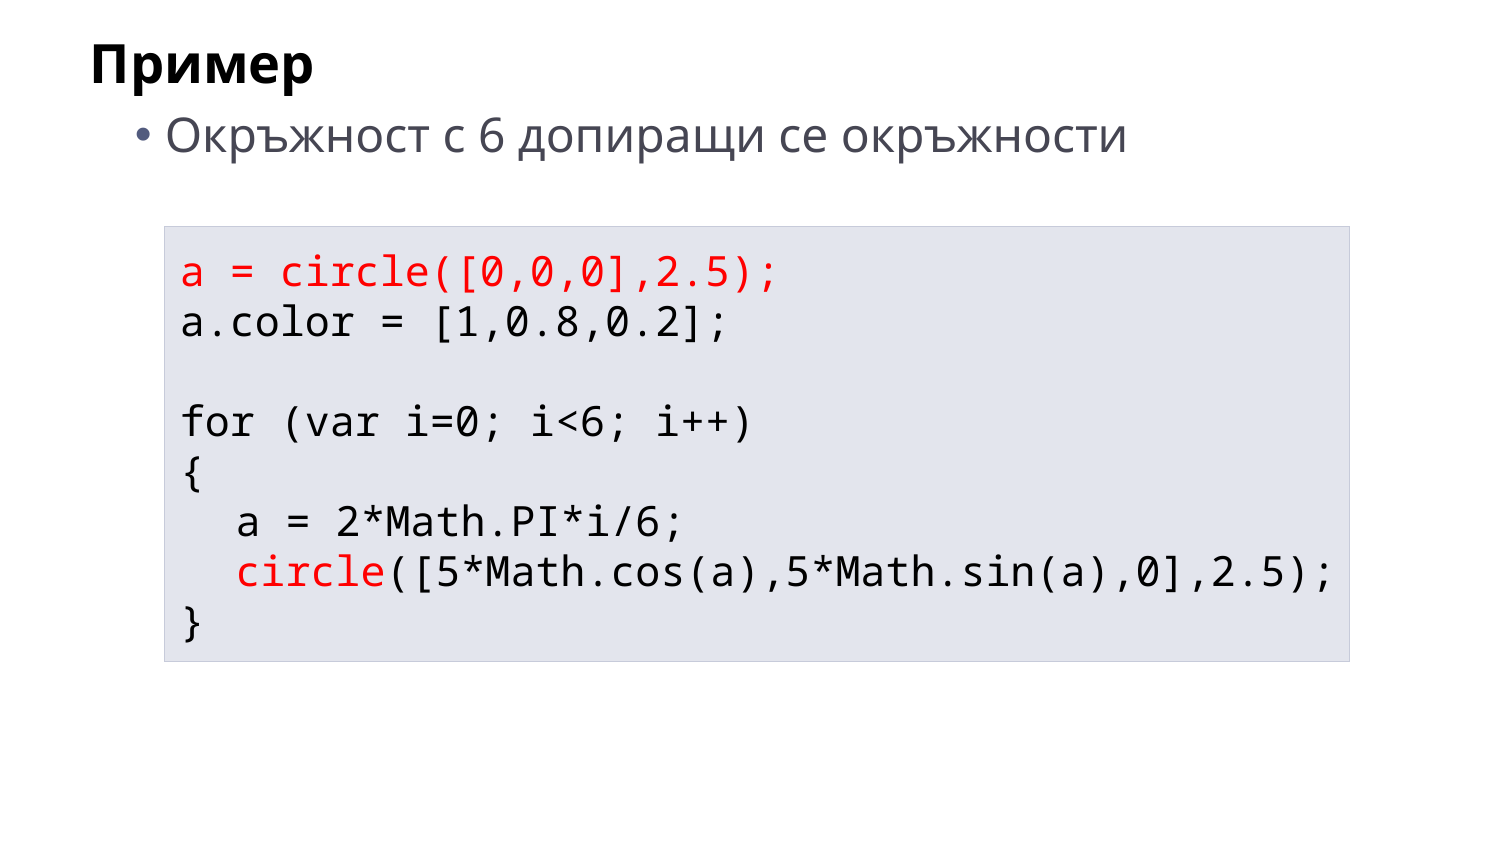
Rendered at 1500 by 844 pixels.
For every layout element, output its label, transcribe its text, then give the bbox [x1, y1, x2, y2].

list Пример Окръжност с 6 допиращи се окръжности [75, 21, 1475, 835]
text_box a = circle([0,0,0],2.5); a.color = [1,0.8,0.2]; for (var i=0; i<6; i++) { a = 2*Math.PI*i/6; circle([5*Math.cos(a),5*Math.sin(a),0],2.5); } [164, 226, 1350, 662]
